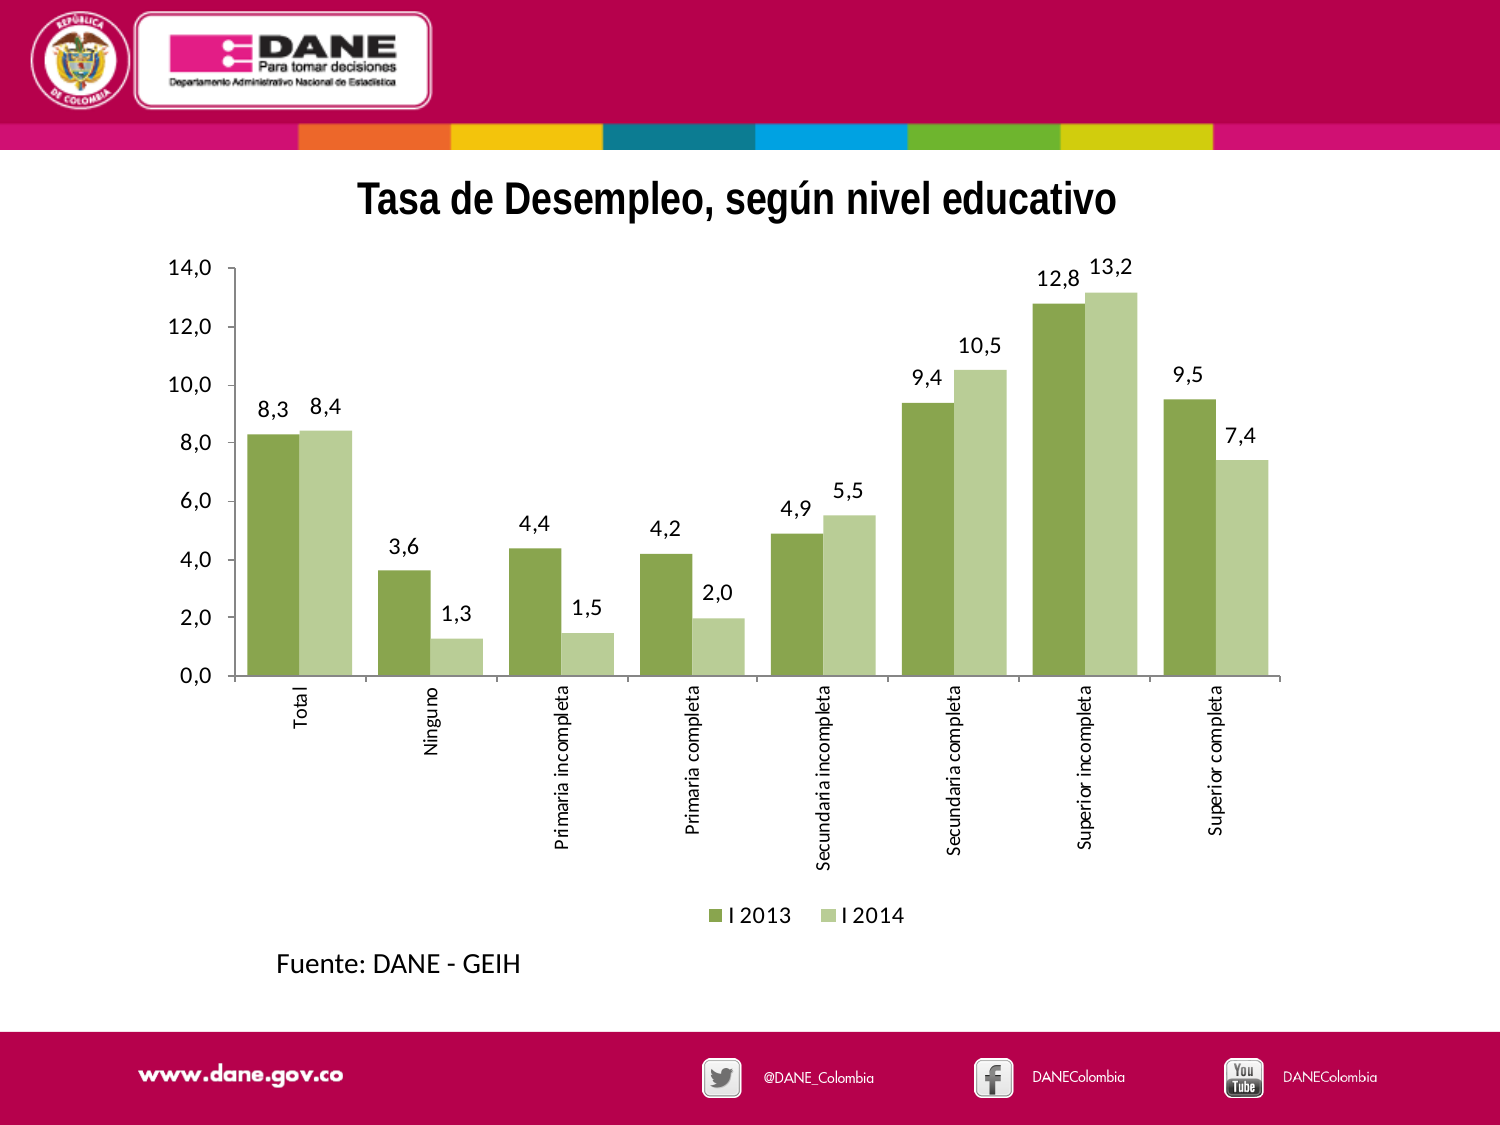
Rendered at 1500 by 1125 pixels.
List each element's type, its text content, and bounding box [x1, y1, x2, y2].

picture [124, 1054, 361, 1100]
picture [702, 1058, 874, 1098]
picture [974, 1058, 1125, 1098]
text_box Tasa de Desempleo, según nivel educativo [242, 160, 1223, 230]
picture [0, 0, 1500, 150]
text_box Fuente: DANE - GEIH [261, 949, 536, 987]
picture [1224, 1058, 1377, 1098]
picture [123, 231, 1316, 941]
